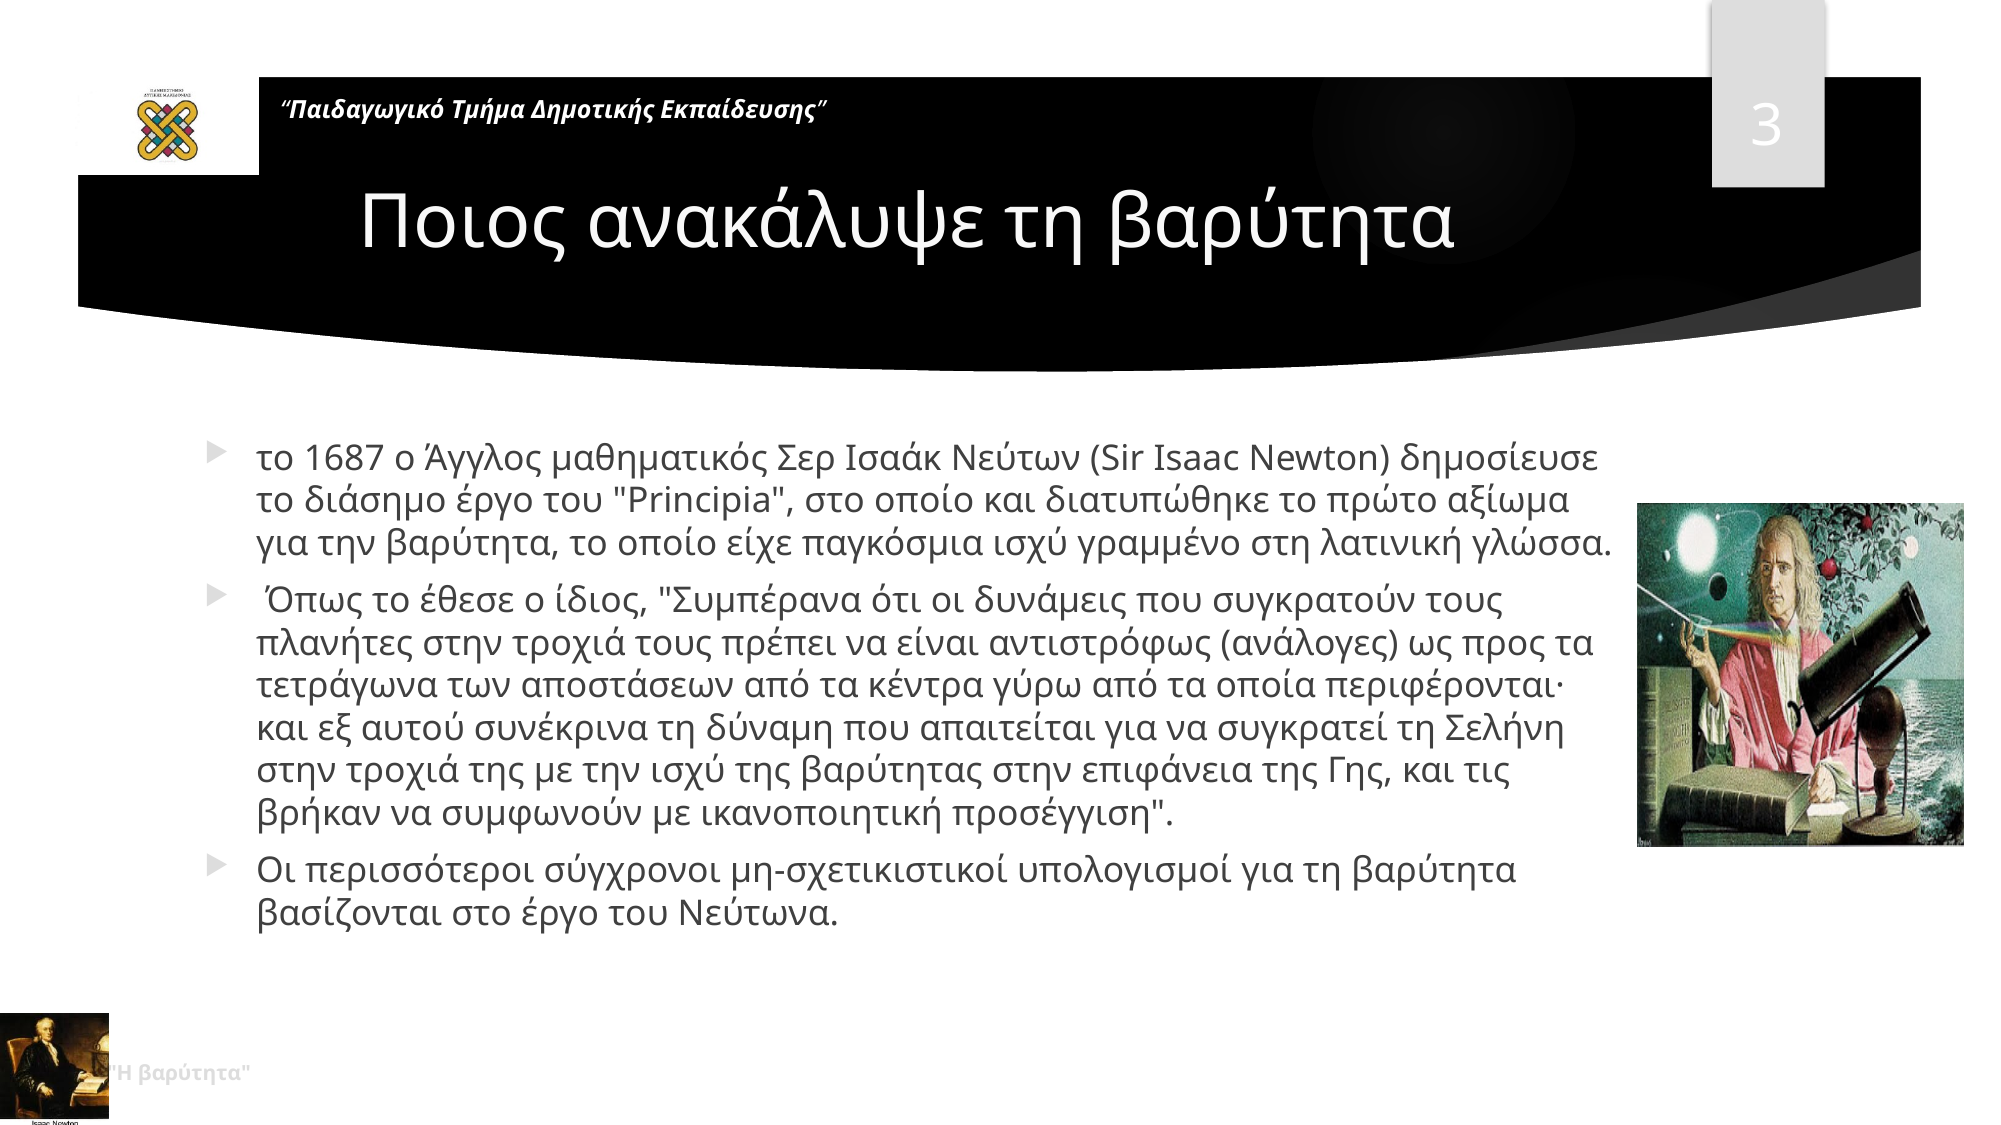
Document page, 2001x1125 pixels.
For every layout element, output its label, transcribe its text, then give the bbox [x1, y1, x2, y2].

list το 1687 ο Άγγλος μαθηματικός Σερ Ισαάκ Νεύτων (Sir Isaac Newton) δημοσίευσε το διάσημο έργο του "Principia", στο οποίο και διατυπώθηκε το πρώτο αξίωμα για την βαρύτητα, το οποίο είχε παγκόσμια ισχύ γραμμένο στη λατινική γλώσσα. Όπως το έθεσε ο ίδιος, "Συμπέρανα ότι οι δυνάμεις που συγκρατούν τους πλανήτες στην τροχιά τους πρέπει να είναι αντιστρόφως (ανάλογες) ως προς τα τετράγωνα των αποστάσεων από τα κέντρα γύρω από τα οποία περιφέρονται· και εξ αυτού συνέκρινα τη δύναμη που απαιτείται για να συγκρατεί τη Σελήνη στην τροχιά της με την ισχύ της βαρύτητας στην επιφάνεια της Γης, και τις βρήκαν να συμφωνούν με ικανοποιητική προσέγγιση". Οι περισσότεροι σύγχρονοι μη-σχετικιστικοί υπολογισμοί για τη βαρύτητα βασίζονται στο έργο του Νεύτωνα. [189, 427, 1638, 988]
picture [1636, 503, 1965, 847]
picture [0, 1013, 109, 1125]
slide_number 3 [1698, 48, 1836, 175]
title Ποιος ανακάλυψε τη βαρύτητα [189, 159, 1627, 276]
picture [75, 74, 259, 175]
footer "Η βαρύτητα" [92, 1048, 726, 1099]
